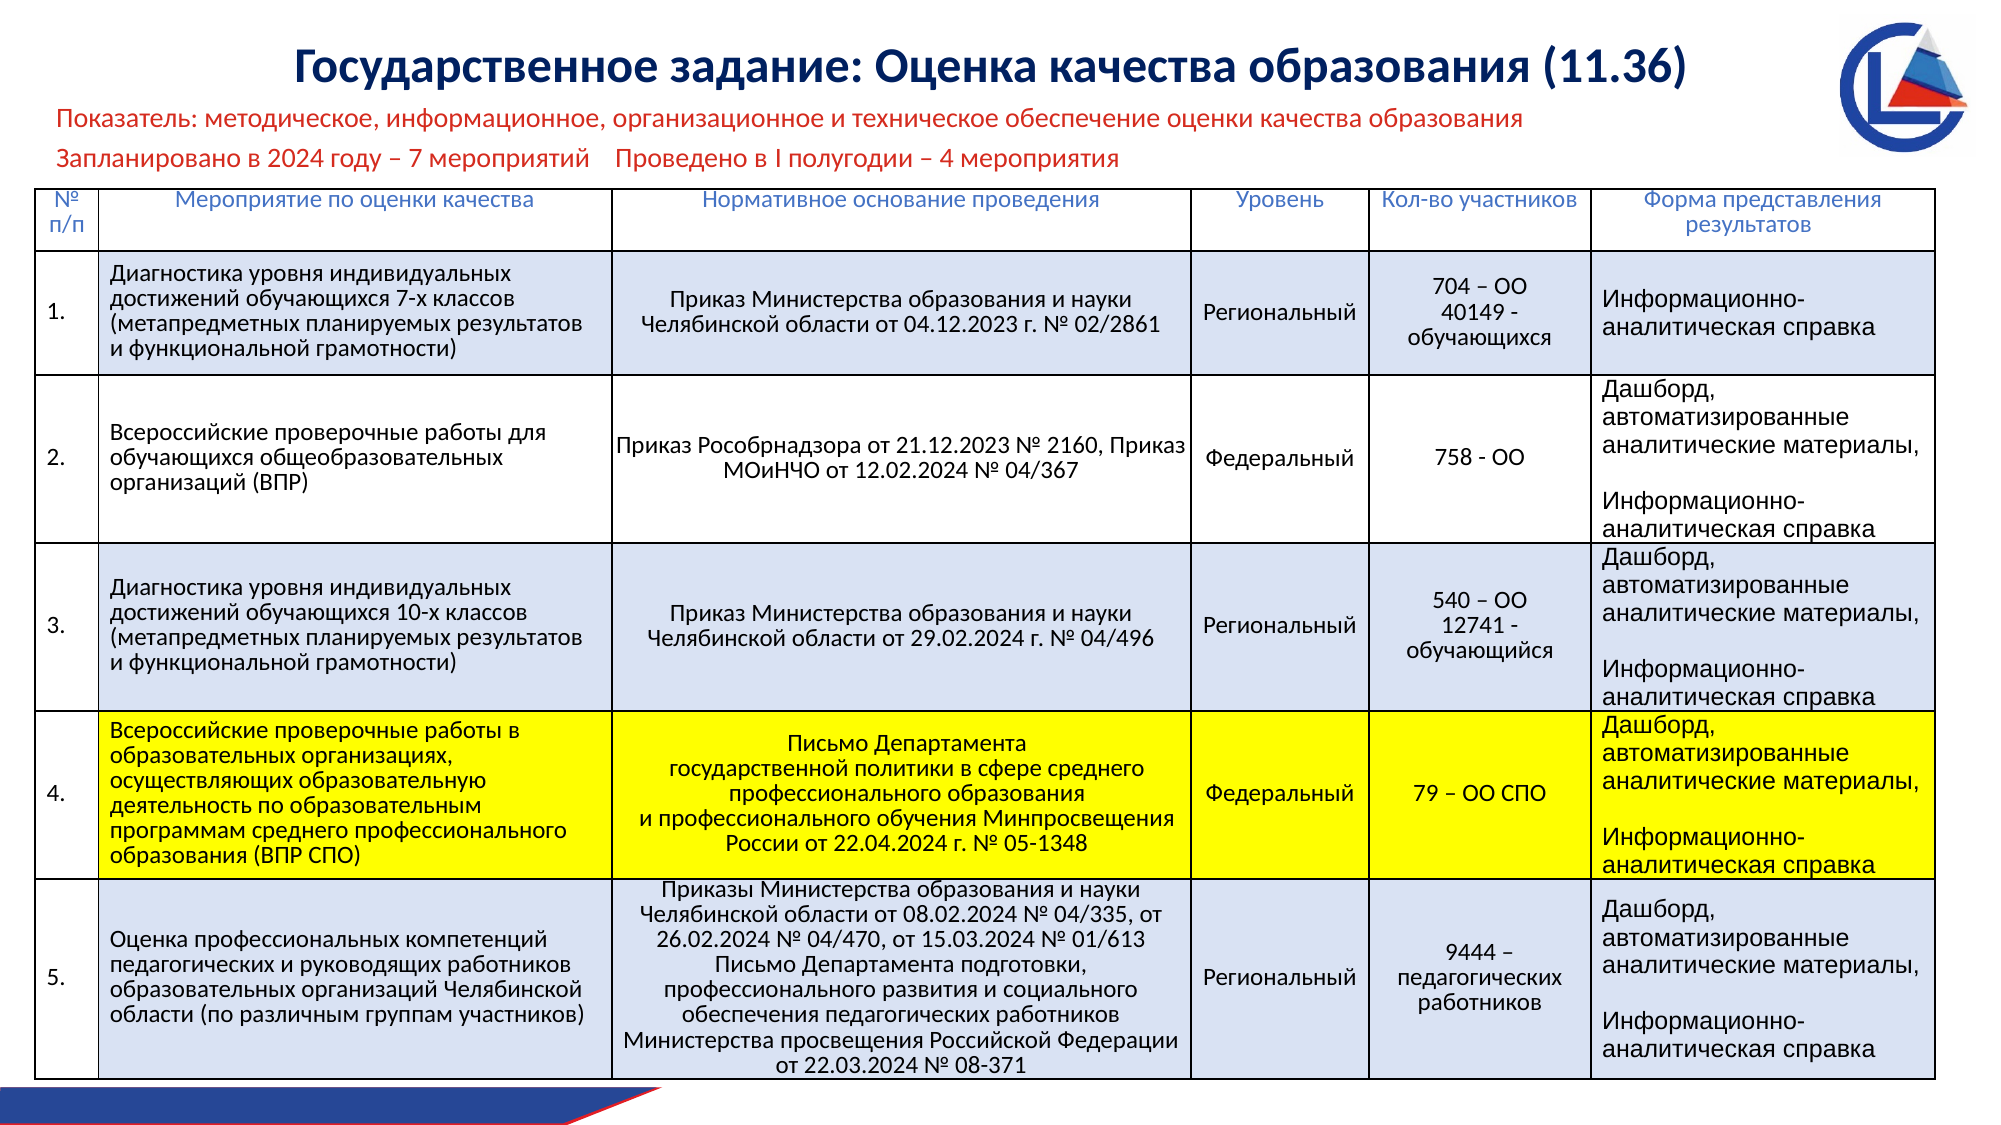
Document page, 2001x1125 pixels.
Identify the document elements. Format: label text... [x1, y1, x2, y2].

table_cell Региональный [1192, 880, 1368, 1078]
table_header Кол-во участников [1370, 190, 1590, 250]
table_cell Дашборд, автоматизированные аналитические материалы, Информационно-аналитическая справка [1592, 880, 1934, 1078]
table_cell Приказ Рособрнадзора от 21.12.2023 № 2160, Приказ МОиНЧО от 12.02.2024 № 04/367 [613, 376, 1190, 542]
table_cell 758 - ОО [1370, 376, 1590, 542]
table_cell Федеральный [1192, 376, 1368, 542]
table_cell 1. [36, 252, 98, 374]
list Показатель: методическое, информационное, организационное и техническое обеспечение оценки качества образования Запланировано в 2024 году – 7 мероприятий Проведено в I полугодии – 4 мероприятия [40, 84, 1777, 188]
picture [1839, 14, 1976, 157]
table_cell Письмо Департамента государственной политики в сфере среднего профессионального образования и профессионального обучения Минпросвещения России от 22.04.2024 г. № 05-1348 [613, 712, 1190, 878]
table_cell 3. [36, 544, 98, 710]
table_cell Информационно-аналитическая справка [1592, 252, 1934, 374]
table_cell 5. [36, 880, 98, 1078]
table_header Мероприятие по оценки качества [99, 190, 611, 250]
title Государственное задание: Оценка качества образования (11.36) [103, 0, 1806, 168]
table_cell Приказы Министерства образования и науки Челябинской области от 08.02.2024 № 04/335, от 26.02.2024 № 04/470, от 15.03.2024 № 01/613 Письмо Департамента подготовки, профессионального развития и социального обеспечения педагогических работников Министерства просвещения Российской Федерации от 22.03.2024 № 08-371 [613, 880, 1190, 1078]
table_header Форма представления результатов [1592, 190, 1934, 250]
table_header Уровень [1192, 190, 1368, 250]
table_cell Дашборд, автоматизированные аналитические материалы, Информационно-аналитическая справка [1592, 544, 1934, 710]
table_cell 704 – ОО 40149 - обучающихся [1370, 252, 1590, 374]
table_cell Всероссийские проверочные работы в образовательных организациях, осуществляющих образовательную деятельность по образовательным программам среднего профессионального образования (ВПР СПО) [99, 712, 611, 878]
table_cell Дашборд, автоматизированные аналитические материалы, Информационно-аналитическая справка [1592, 712, 1934, 878]
table_cell Дашборд, автоматизированные аналитические материалы, Информационно-аналитическая справка [1592, 376, 1934, 542]
table_cell Всероссийские проверочные работы для обучающихся общеобразовательных организаций (ВПР) [99, 376, 611, 542]
table_cell Диагностика уровня индивидуальных достижений обучающихся 10-х классов (метапредметных планируемых результатов и функциональной грамотности) [99, 544, 611, 710]
table_cell Региональный [1192, 252, 1368, 374]
table_cell 79 – ОО СПО [1370, 712, 1590, 878]
table_cell 9444 – педагогических работников [1370, 880, 1590, 1078]
table_cell Региональный [1192, 544, 1368, 710]
table_header № п/п [36, 190, 98, 250]
table_cell 2. [36, 376, 98, 542]
table_cell Оценка профессиональных компетенций педагогических и руководящих работников образовательных организаций Челябинской области (по различным группам участников) [99, 880, 611, 1078]
table_header Нормативное основание проведения [613, 190, 1190, 250]
table_cell Диагностика уровня индивидуальных достижений обучающихся 7-х классов (метапредметных планируемых результатов и функциональной грамотности) [99, 252, 611, 374]
table_cell Приказ Министерства образования и науки Челябинской области от 04.12.2023 г. № 02/2861 [613, 252, 1190, 374]
table_cell Приказ Министерства образования и науки Челябинской области от 29.02.2024 г. № 04/496 [613, 544, 1190, 710]
table_cell 540 – ОО 12741 - обучающийся [1370, 544, 1590, 710]
table_cell 4. [36, 712, 98, 878]
table_cell Федеральный [1192, 712, 1368, 878]
